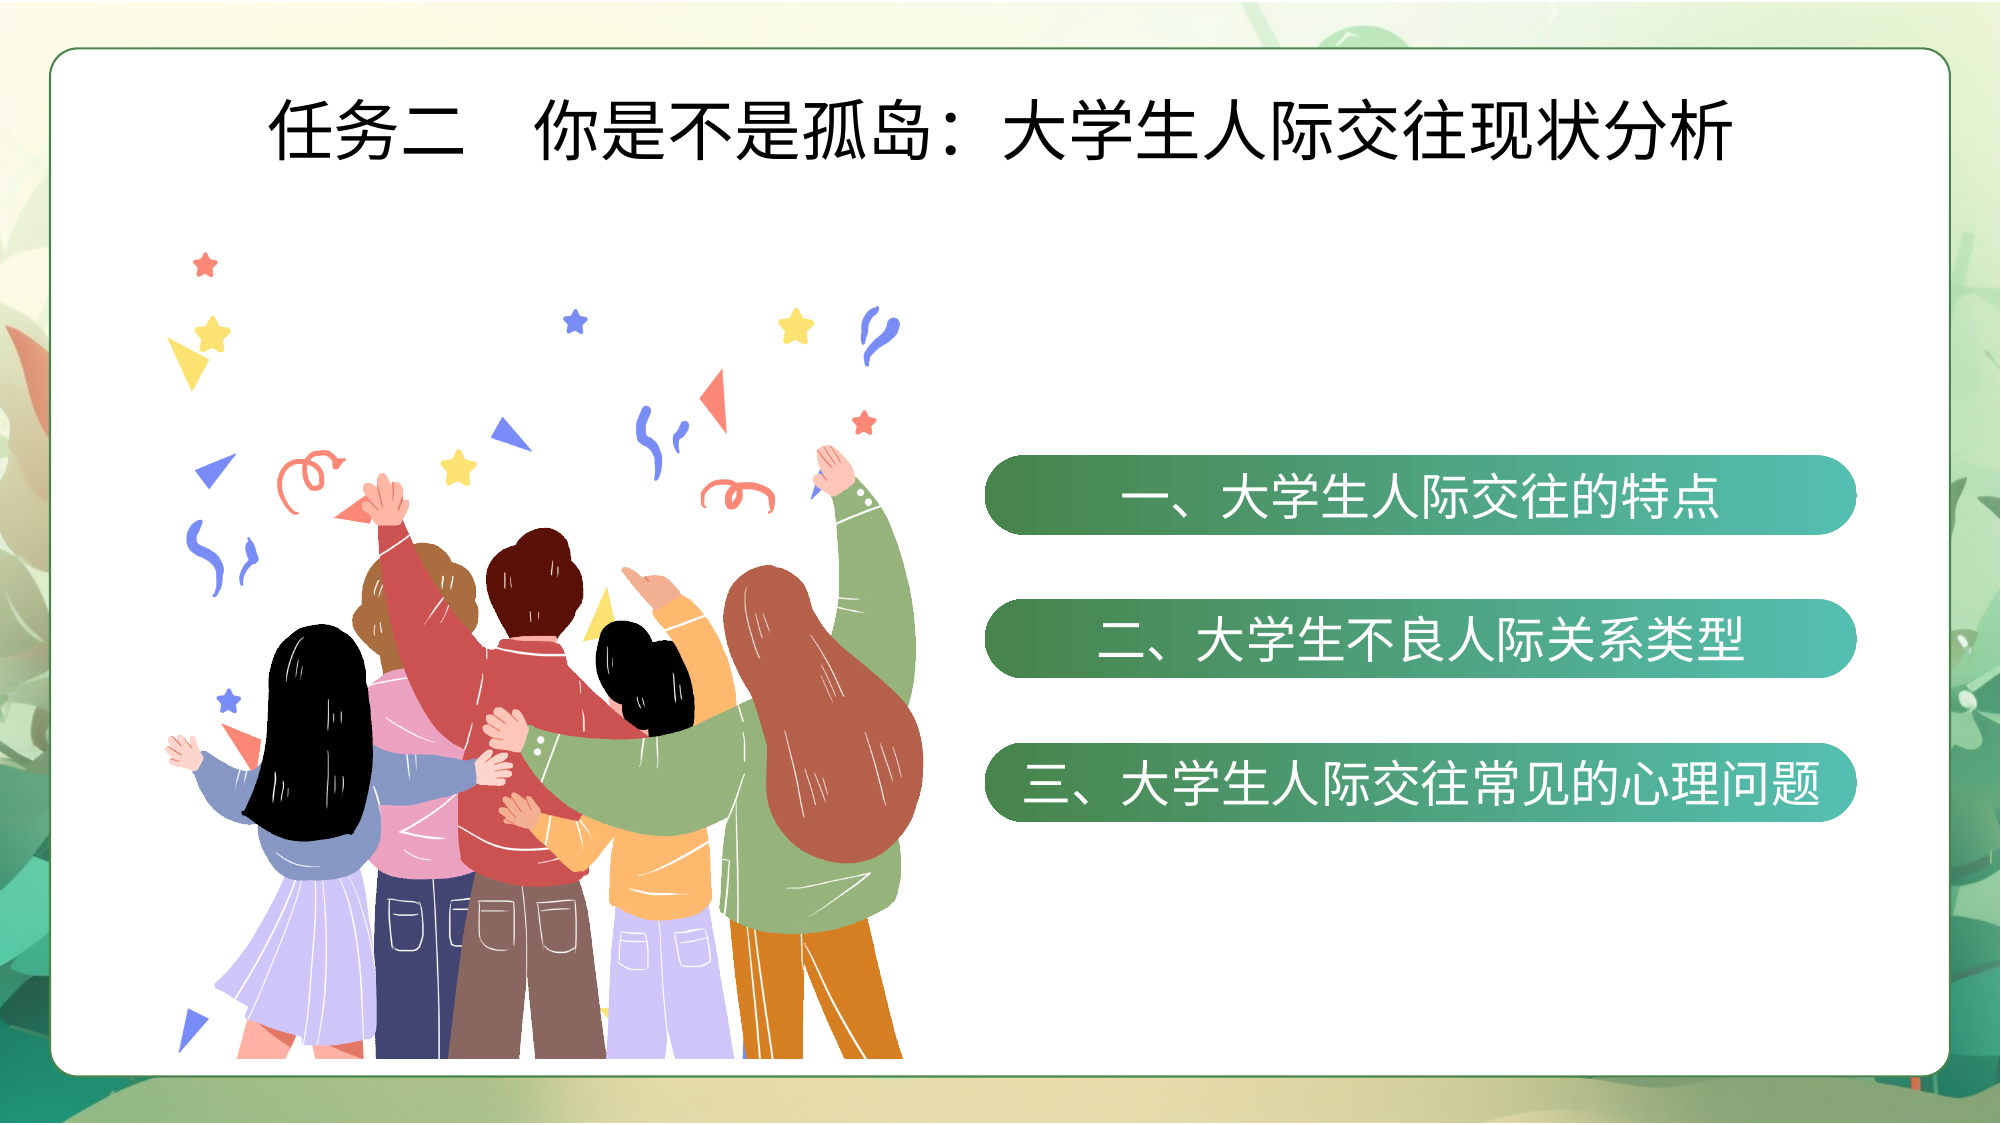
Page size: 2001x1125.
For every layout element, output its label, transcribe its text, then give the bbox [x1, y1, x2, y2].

text_box 二、大学生不良人际关系类型 [983, 598, 1859, 680]
text_box 三、大学生人际交往常见的心理问题 [983, 741, 1859, 823]
text_box 任务二 你是不是孤岛：大学生人际交往现状分析 [119, 80, 1883, 176]
picture [0, 2, 2000, 1123]
text_box 一、大学生人际交往的特点 [983, 454, 1858, 536]
